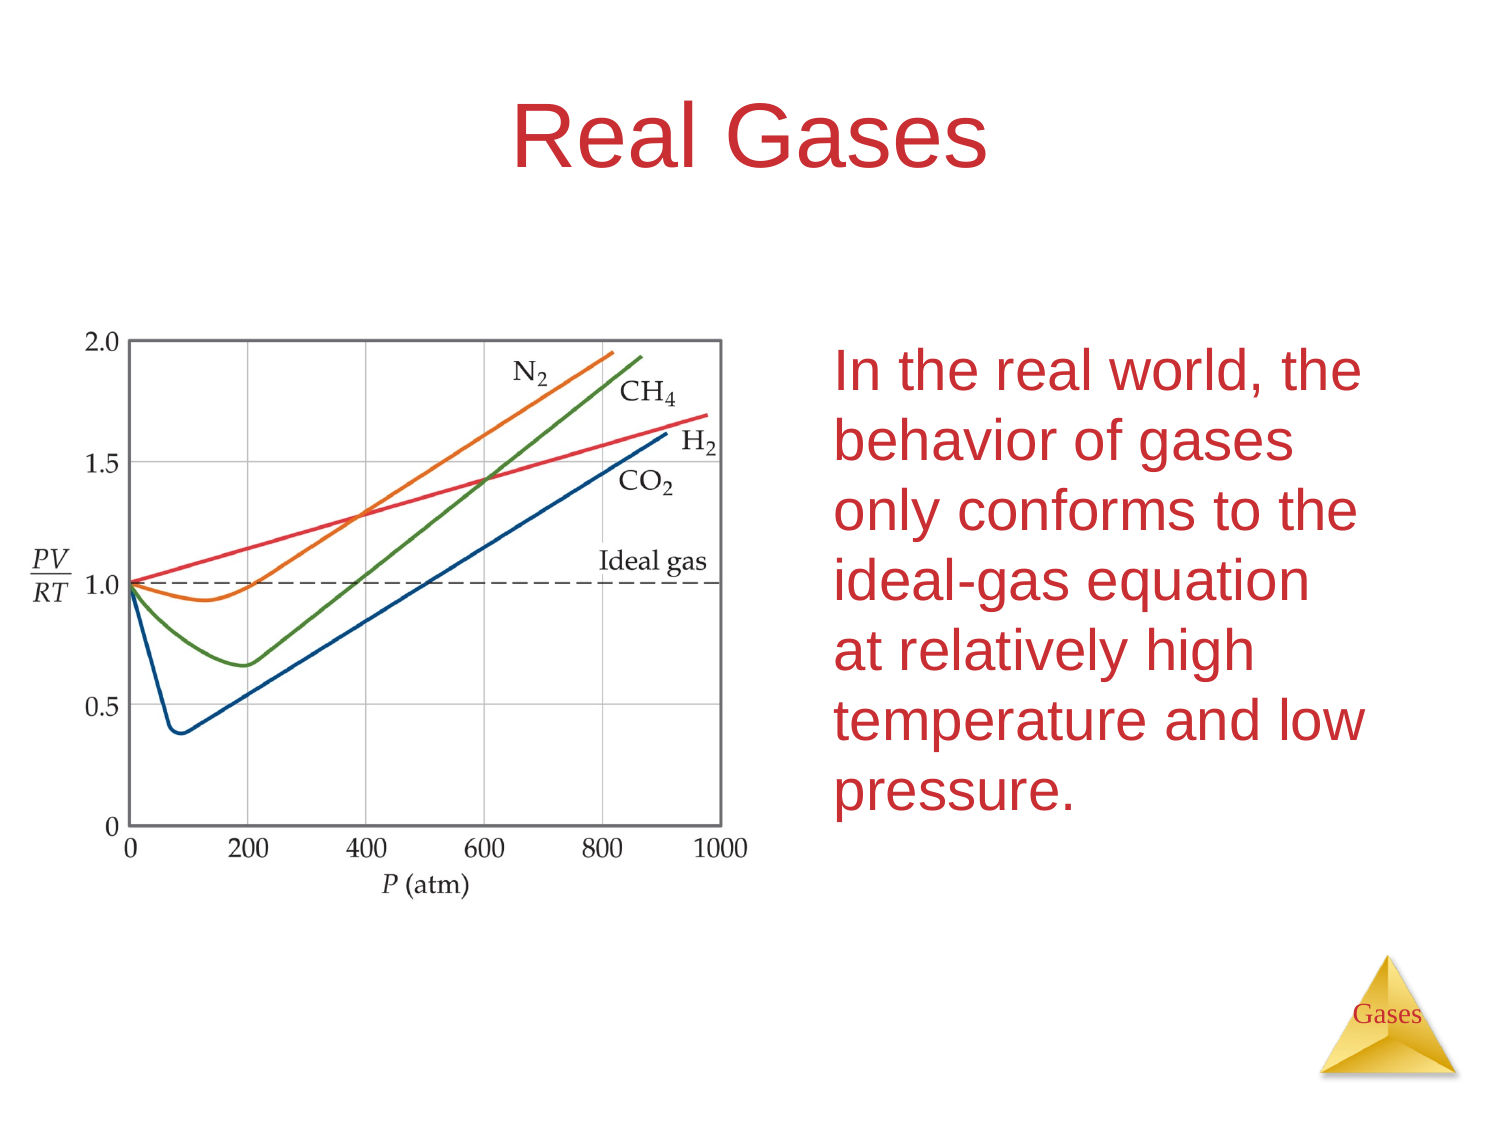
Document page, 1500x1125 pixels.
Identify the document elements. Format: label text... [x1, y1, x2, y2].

picture [1275, 899, 1500, 1125]
list In the real world, the behavior of gases only conforms to the ideal-gas equation at relatively high temperature and low pressure. [762, 324, 1388, 1001]
title Real Gases [112, 37, 1388, 226]
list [24, 325, 753, 926]
